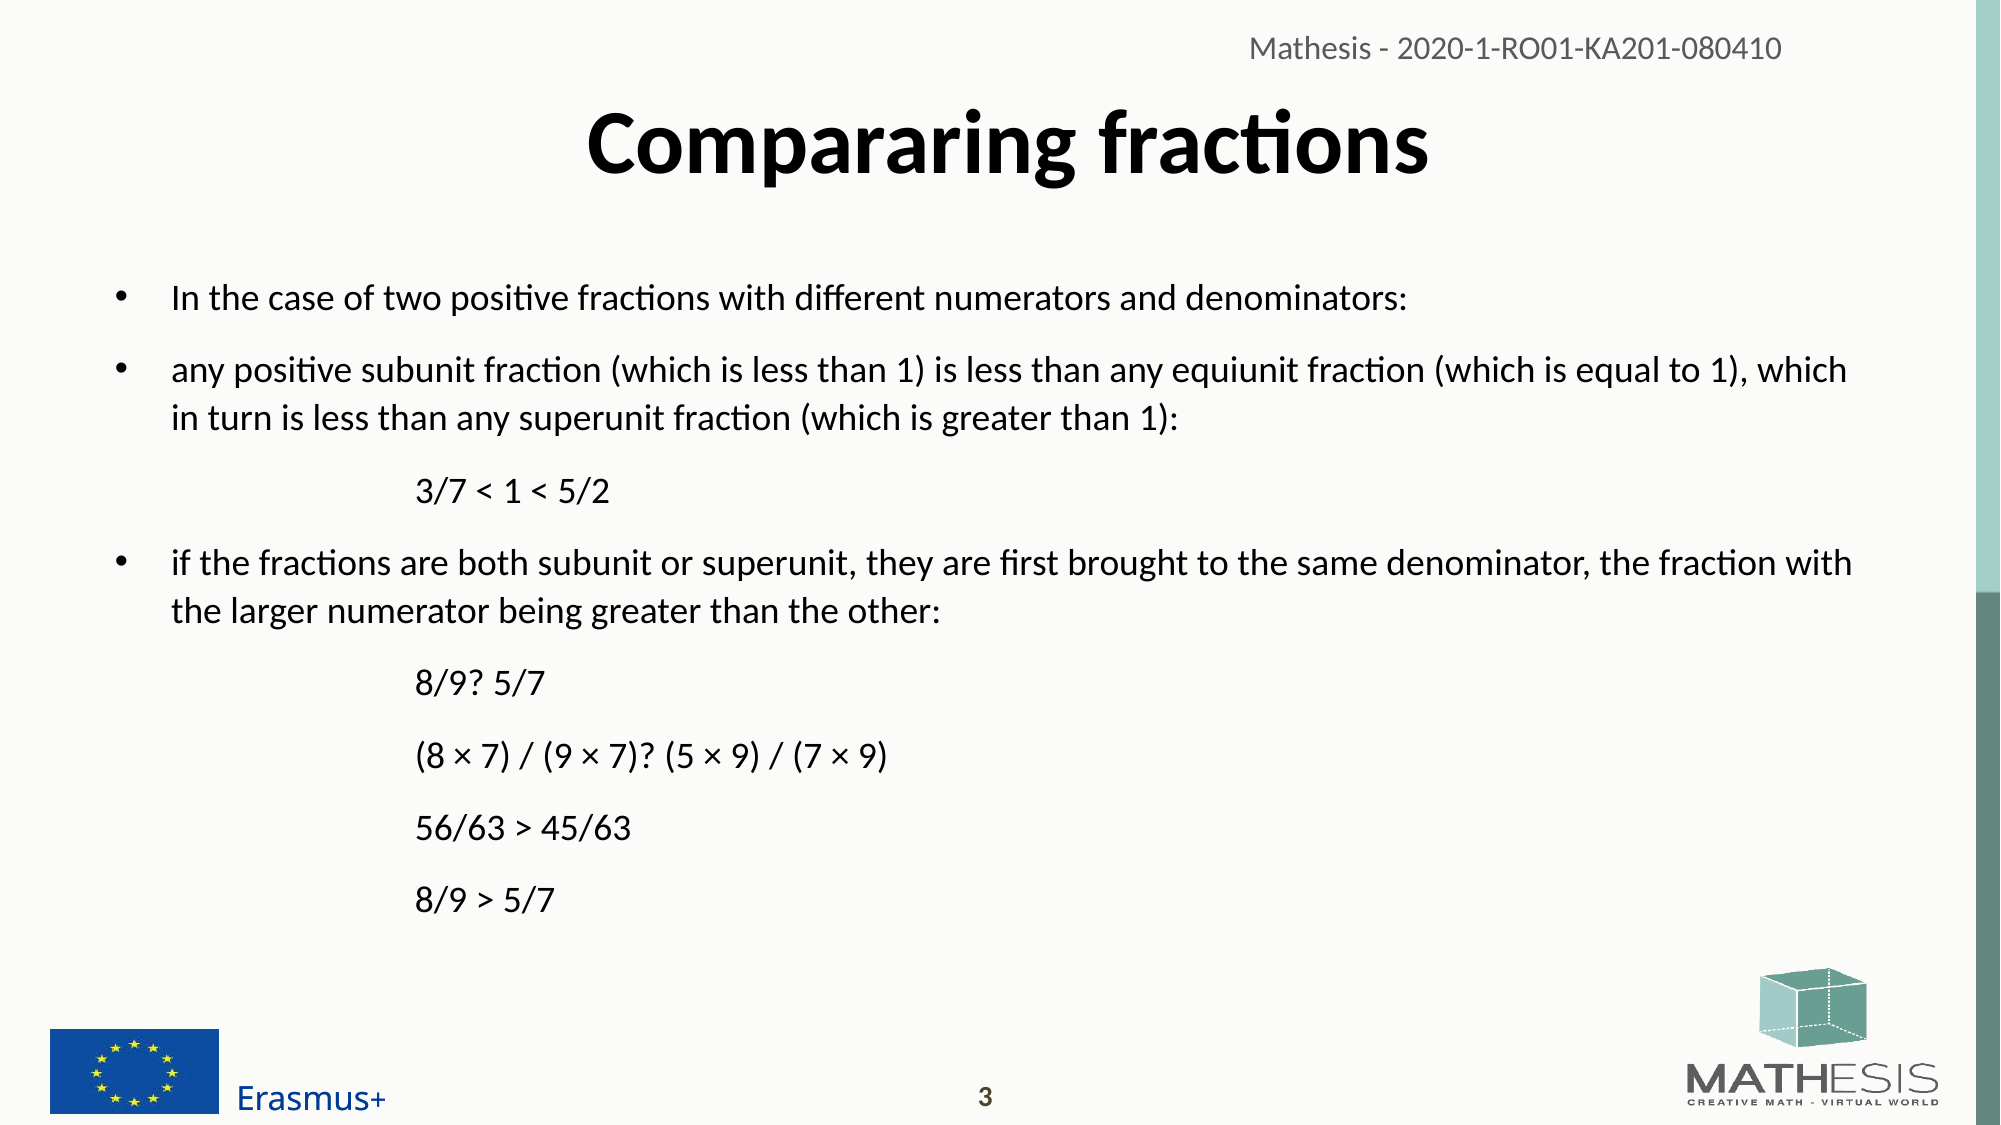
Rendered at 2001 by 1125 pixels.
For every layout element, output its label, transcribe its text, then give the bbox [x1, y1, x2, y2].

list In the case of two positive fractions with different numerators and denominators: any positive subunit fraction (which is less than 1) is less than any equiunit fraction (which is equal to 1), which in turn is less than any superunit fraction (which is greater than 1): 3/7 < 1 < 5/2 if the fractions are both subunit or superunit, they are first brought to the same denominator, the fraction with the larger numerator being greater than the other: 8/9? 5/7 (8 × 7) / (9 × 7)? (5 × 9) / (7 × 9) 56/63 > 45/63 8/9 > 5/7 [99, 262, 1900, 1005]
picture [50, 1029, 219, 1114]
title Compararing fractions [108, 75, 1909, 263]
